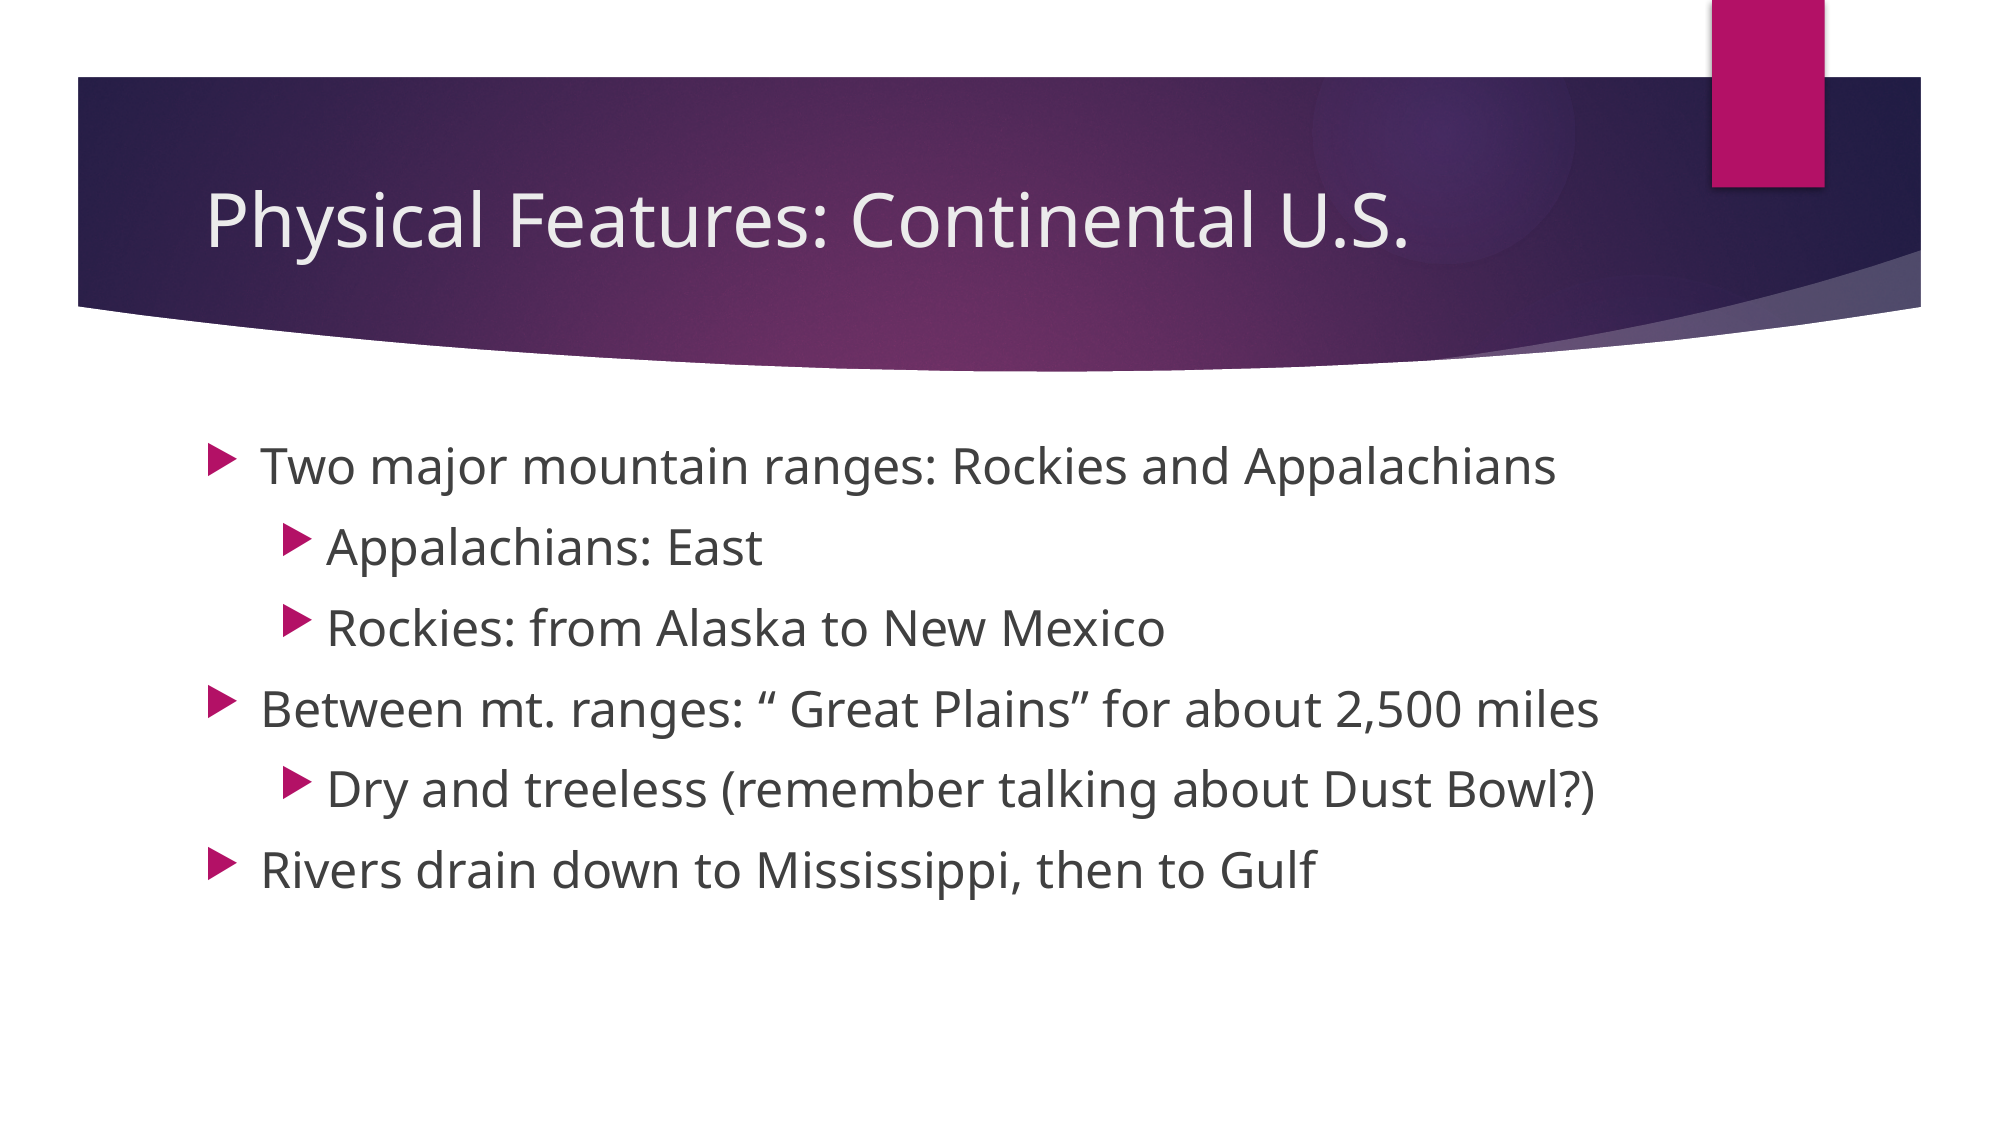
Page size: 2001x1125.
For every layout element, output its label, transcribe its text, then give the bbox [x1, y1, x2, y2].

title Physical Features: Continental U.S. [189, 159, 1627, 276]
list Two major mountain ranges: Rockies and Appalachians Appalachians: East Rockies: from Alaska to New Mexico Between mt. ranges: “ Great Plains” for about 2,500 miles Dry and treeless (remember talking about Dust Bowl?) Rivers drain down to Mississippi, then to Gulf [189, 427, 1638, 988]
